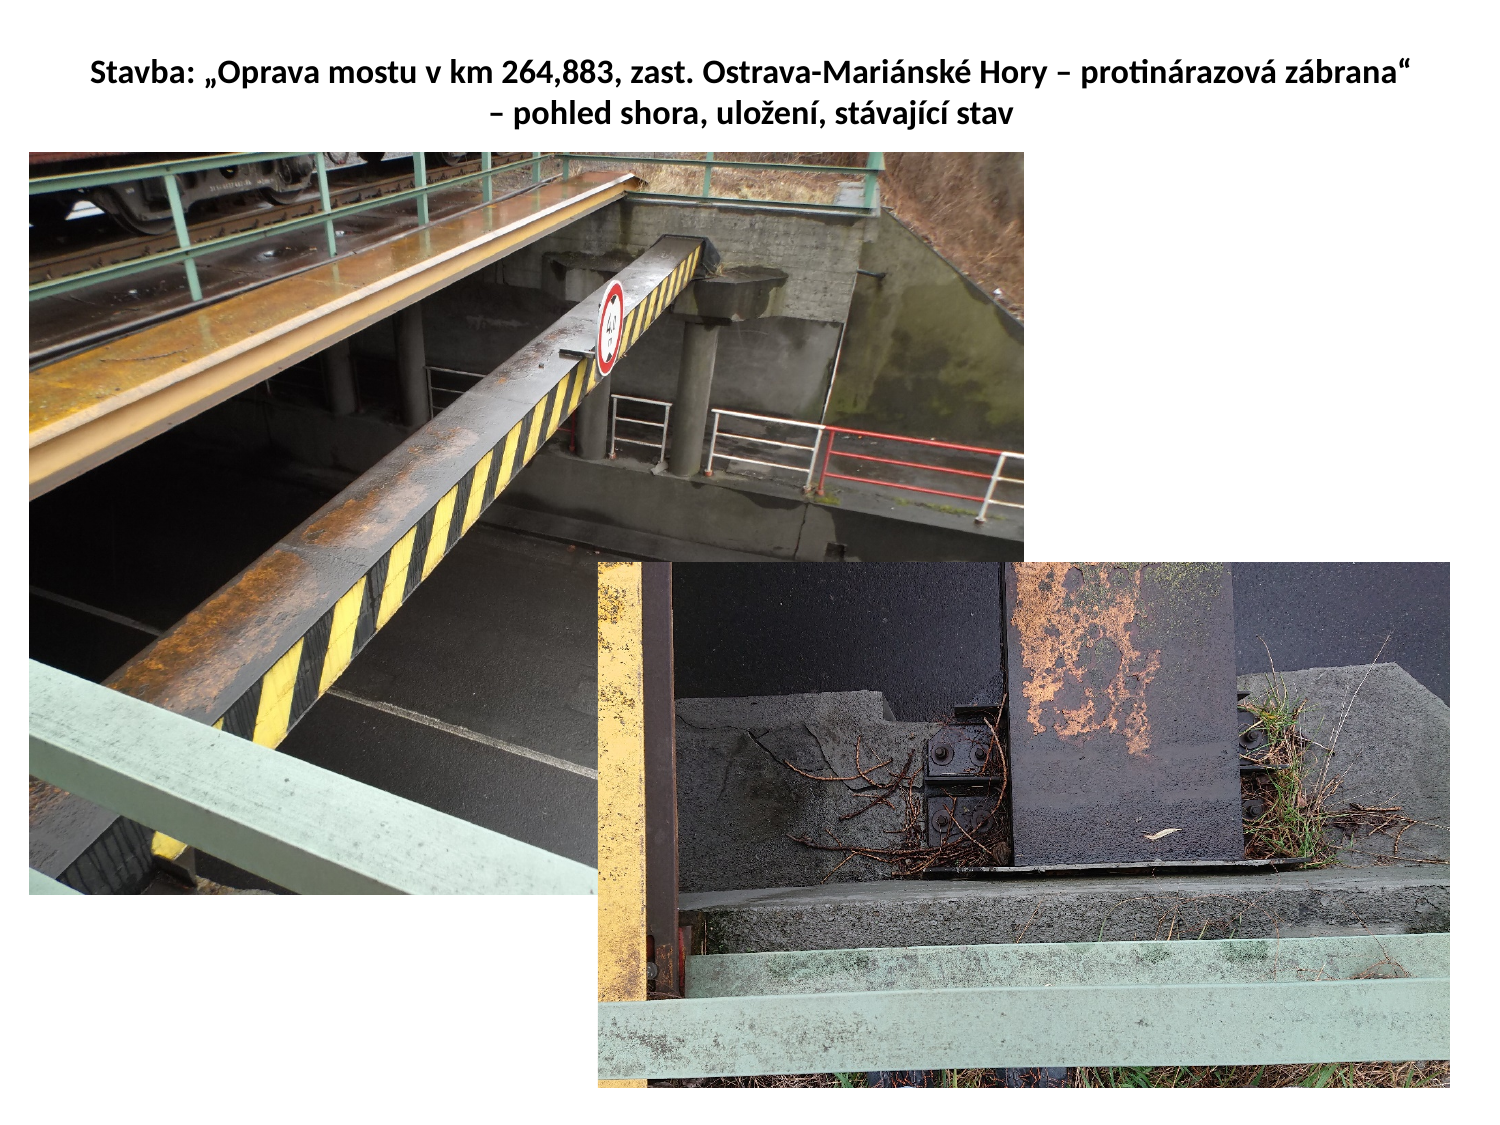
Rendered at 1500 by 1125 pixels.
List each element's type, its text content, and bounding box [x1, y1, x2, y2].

text_box Stavba: „Oprava mostu v km 264,883, zast. Ostrava-Mariánské Hory – protinárazová zábrana“ – pohled shora, uložení, stávající stav [19, 30, 1483, 149]
picture [597, 562, 1451, 1088]
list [29, 151, 1025, 895]
